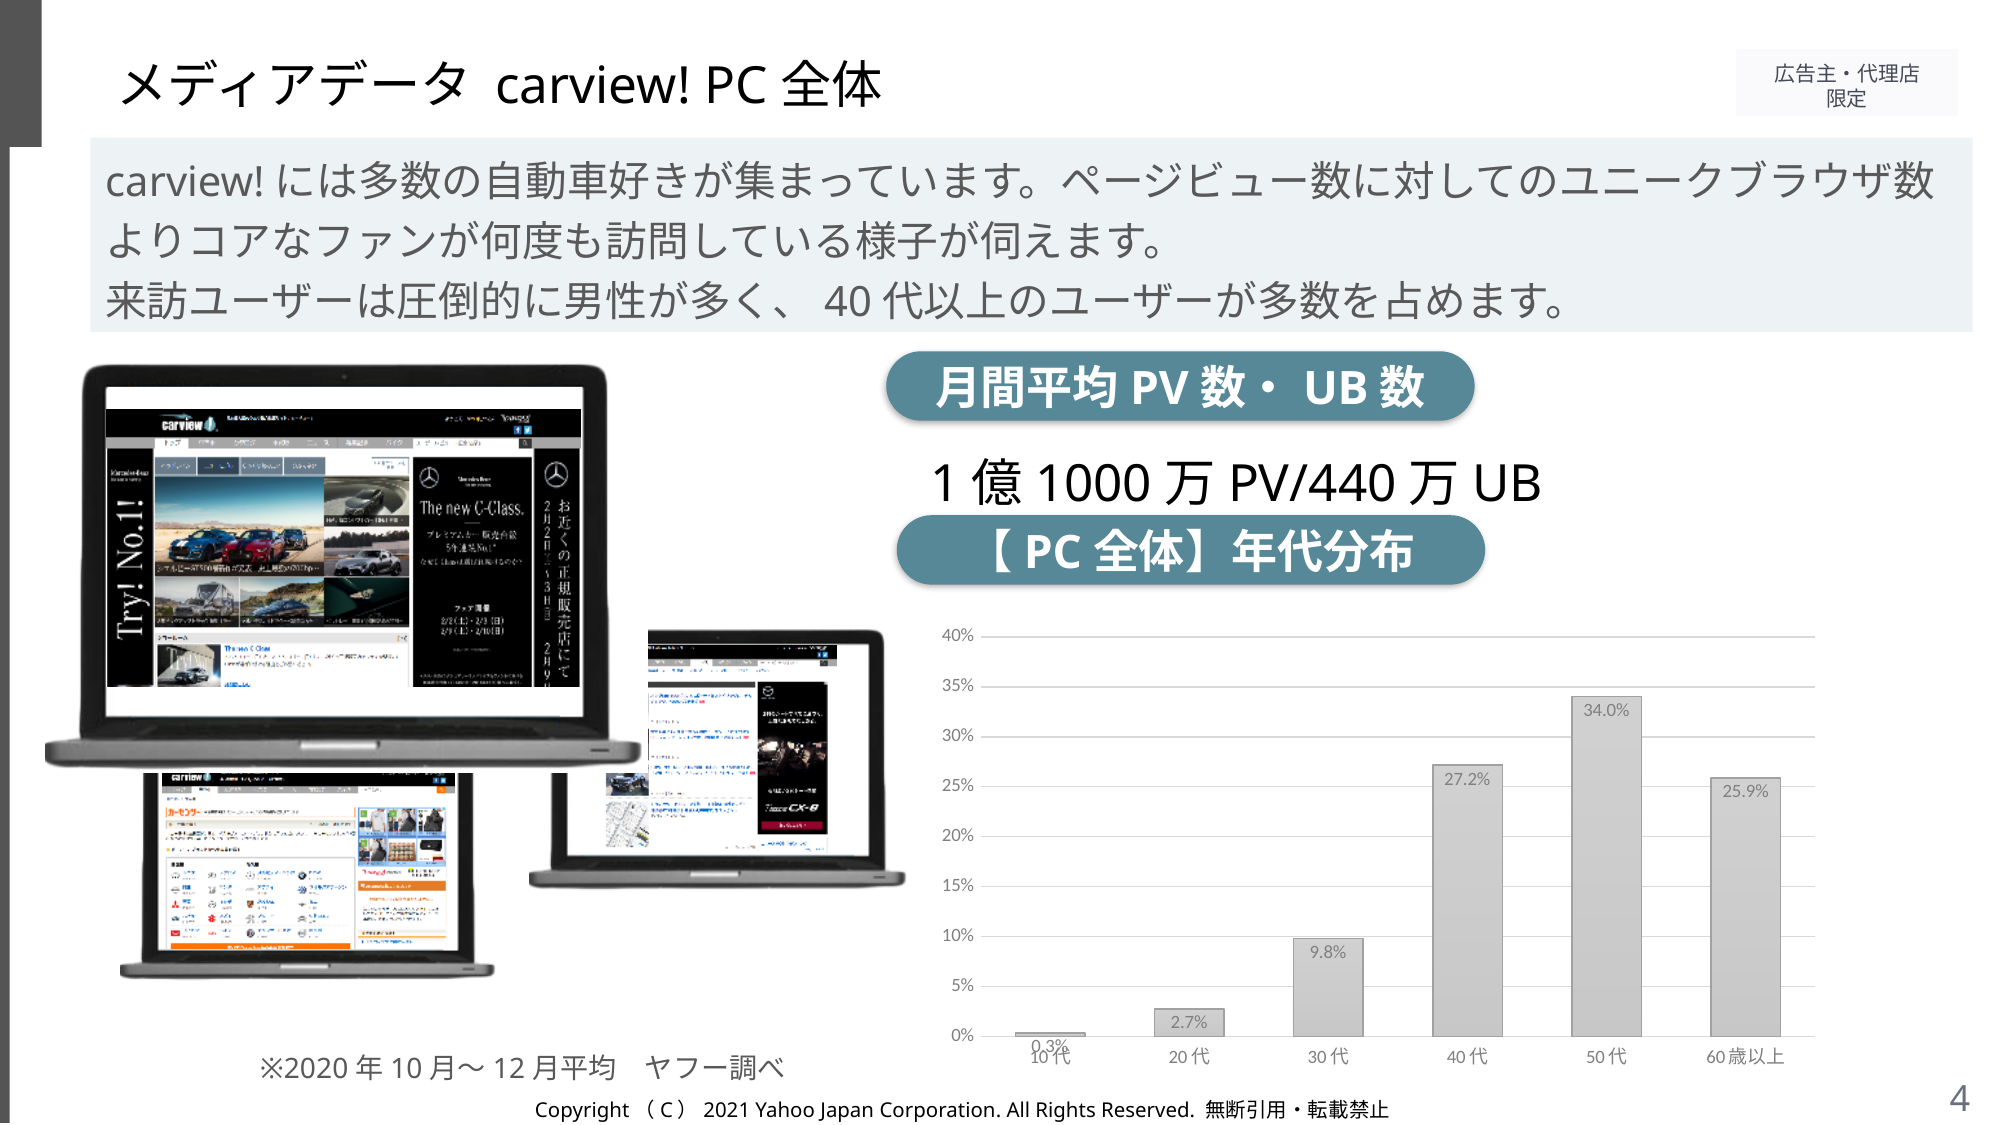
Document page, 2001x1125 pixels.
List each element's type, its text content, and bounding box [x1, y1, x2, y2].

footer Copyright（C）2021 Yahoo Japan Corporation. All Rights Reserved. 無断引用・転載禁止 [520, 1089, 1437, 1125]
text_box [120, 781, 499, 982]
text_box 月間平均PV数・UB数 [885, 350, 1476, 422]
text_box ※2020年10月～12月平均 ヤフー調べ [241, 1034, 845, 1094]
text_box 1億1000万PV/440万UB [911, 440, 1669, 521]
chart [923, 618, 1834, 1079]
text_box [529, 624, 911, 892]
text_box 【PC全体】年代分布 [895, 514, 1486, 586]
text_box carview!には多数の自動車好きが集まっています。ページビュー数に対してのユニークブラウザ数よりコアなファンが何度も訪問している様子が伺えます。 来訪ユーザーは圧倒的に男性が多く、40代以上のユーザーが多数を占めます。 [90, 137, 1973, 333]
title メディアデータ carview! PC全体 [101, 47, 1715, 119]
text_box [45, 354, 648, 773]
